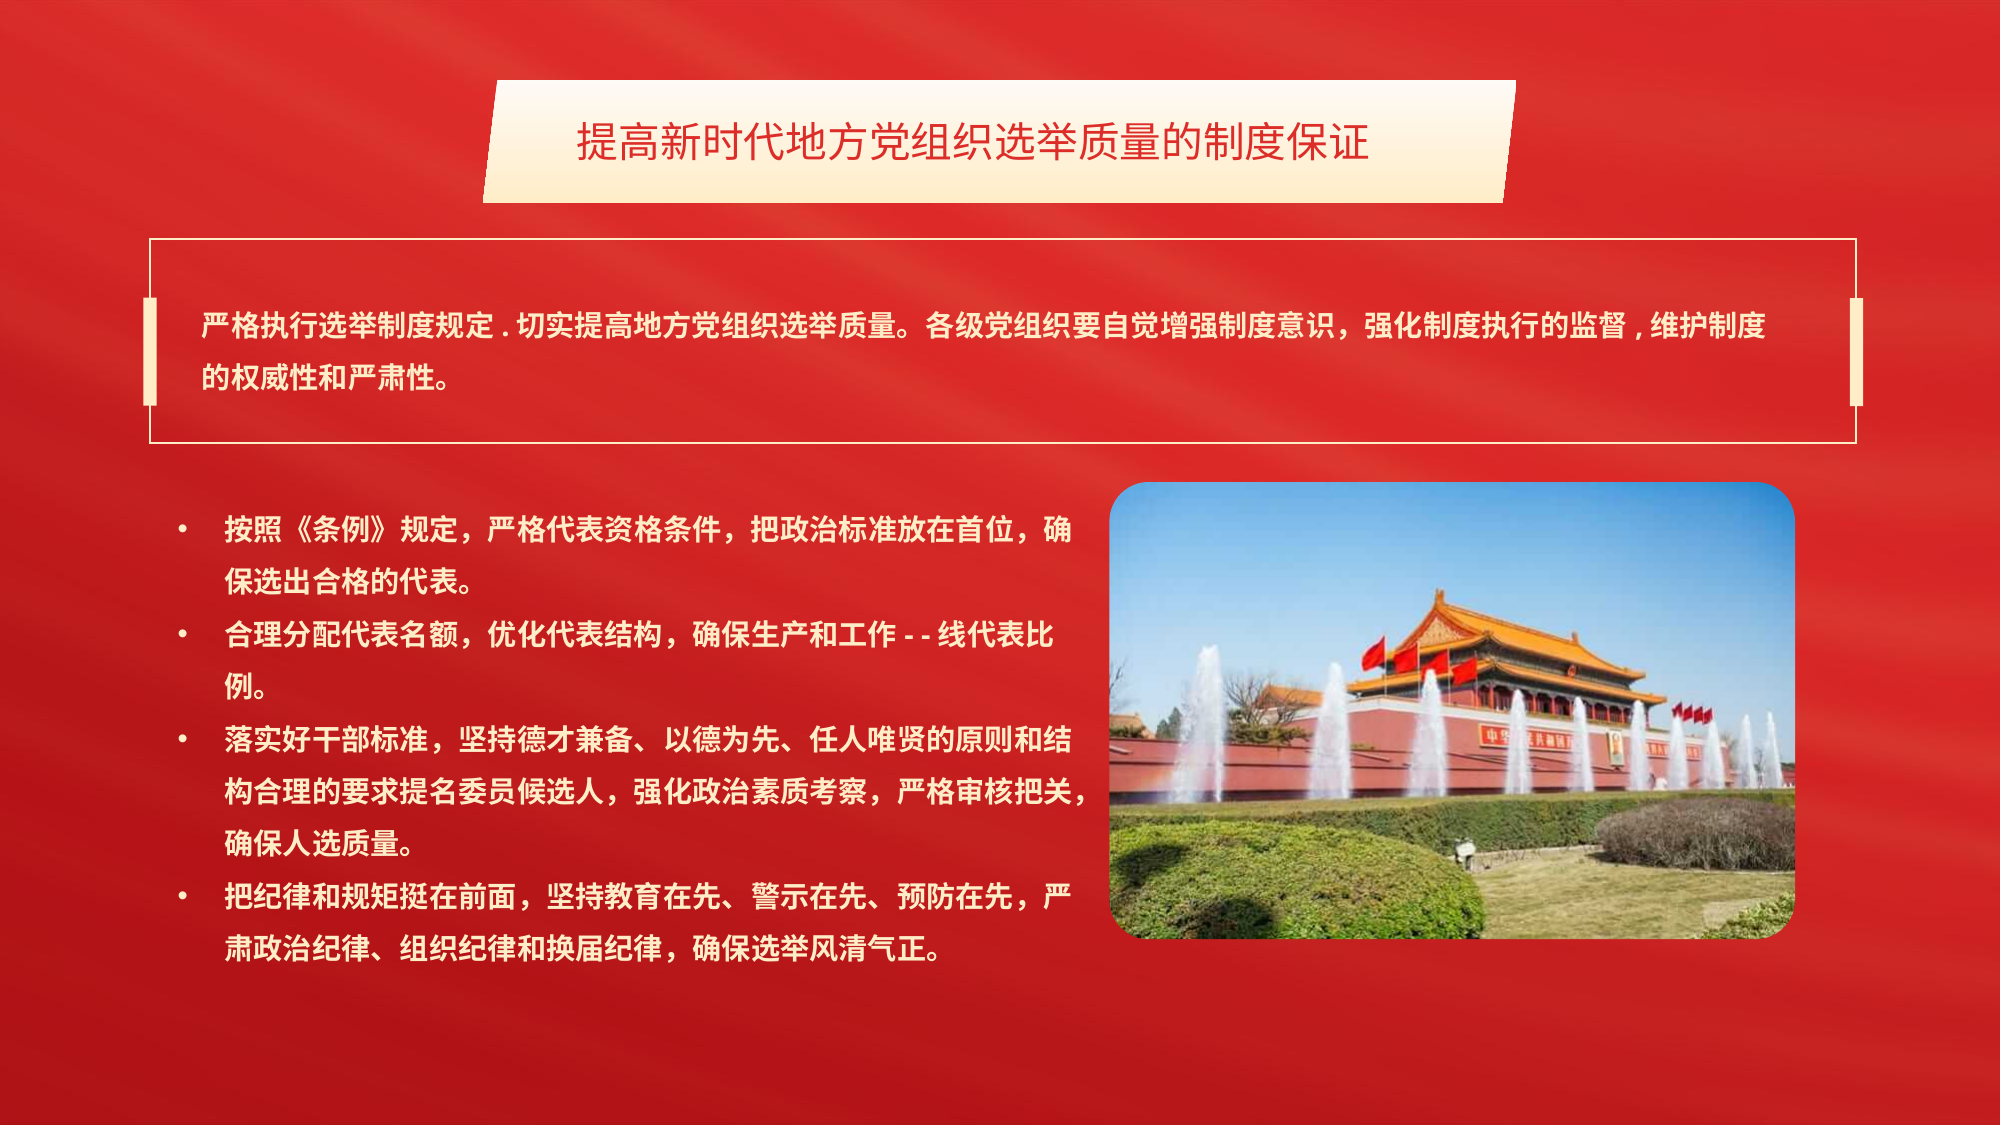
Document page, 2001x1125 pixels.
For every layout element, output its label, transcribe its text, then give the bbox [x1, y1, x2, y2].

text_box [143, 238, 1864, 443]
picture [0, 0, 2000, 1125]
text_box 按照《条例》规定，严格代表资格条件，把政治标准放在首位，确保选出合格的代表。 合理分配代表名额，优化代表结构，确保生产和工作- -线代表比例。 落实好干部标准，坚持德才兼备、以德为先、任人唯贤的原则和结构合理的要求提名委员候选人，强化政治素质考察，严格审核把关，确保人选质量。 把纪律和规矩挺在前面，坚持教育在先、警示在先、预防在先，严肃政治纪律、组织纪律和换届纪律，确保选举风清气正。 [177, 493, 1077, 966]
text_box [483, 79, 1517, 203]
